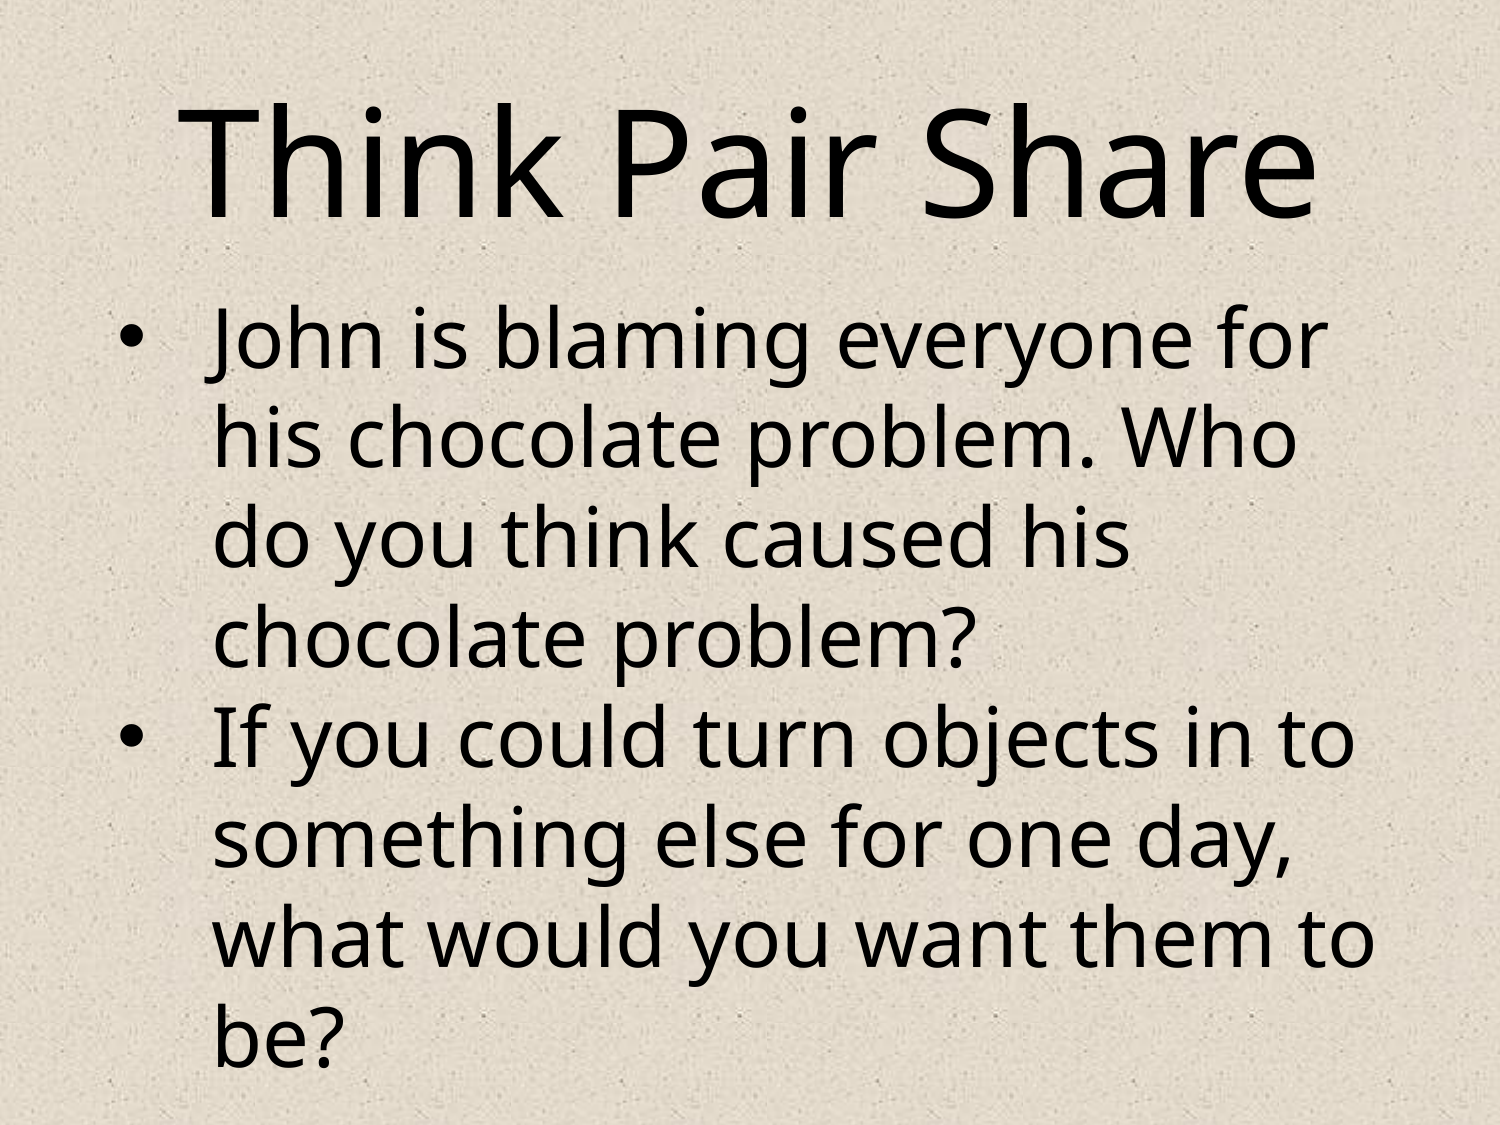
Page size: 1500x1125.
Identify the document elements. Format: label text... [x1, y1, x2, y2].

picture [0, 0, 1500, 1125]
title Think Pair Share [103, 59, 1397, 277]
text_box John is blaming everyone for his chocolate problem. Who do you think caused his chocolate problem? If you could turn objects in to something else for one day, what would you want them to be? [103, 277, 1397, 1125]
